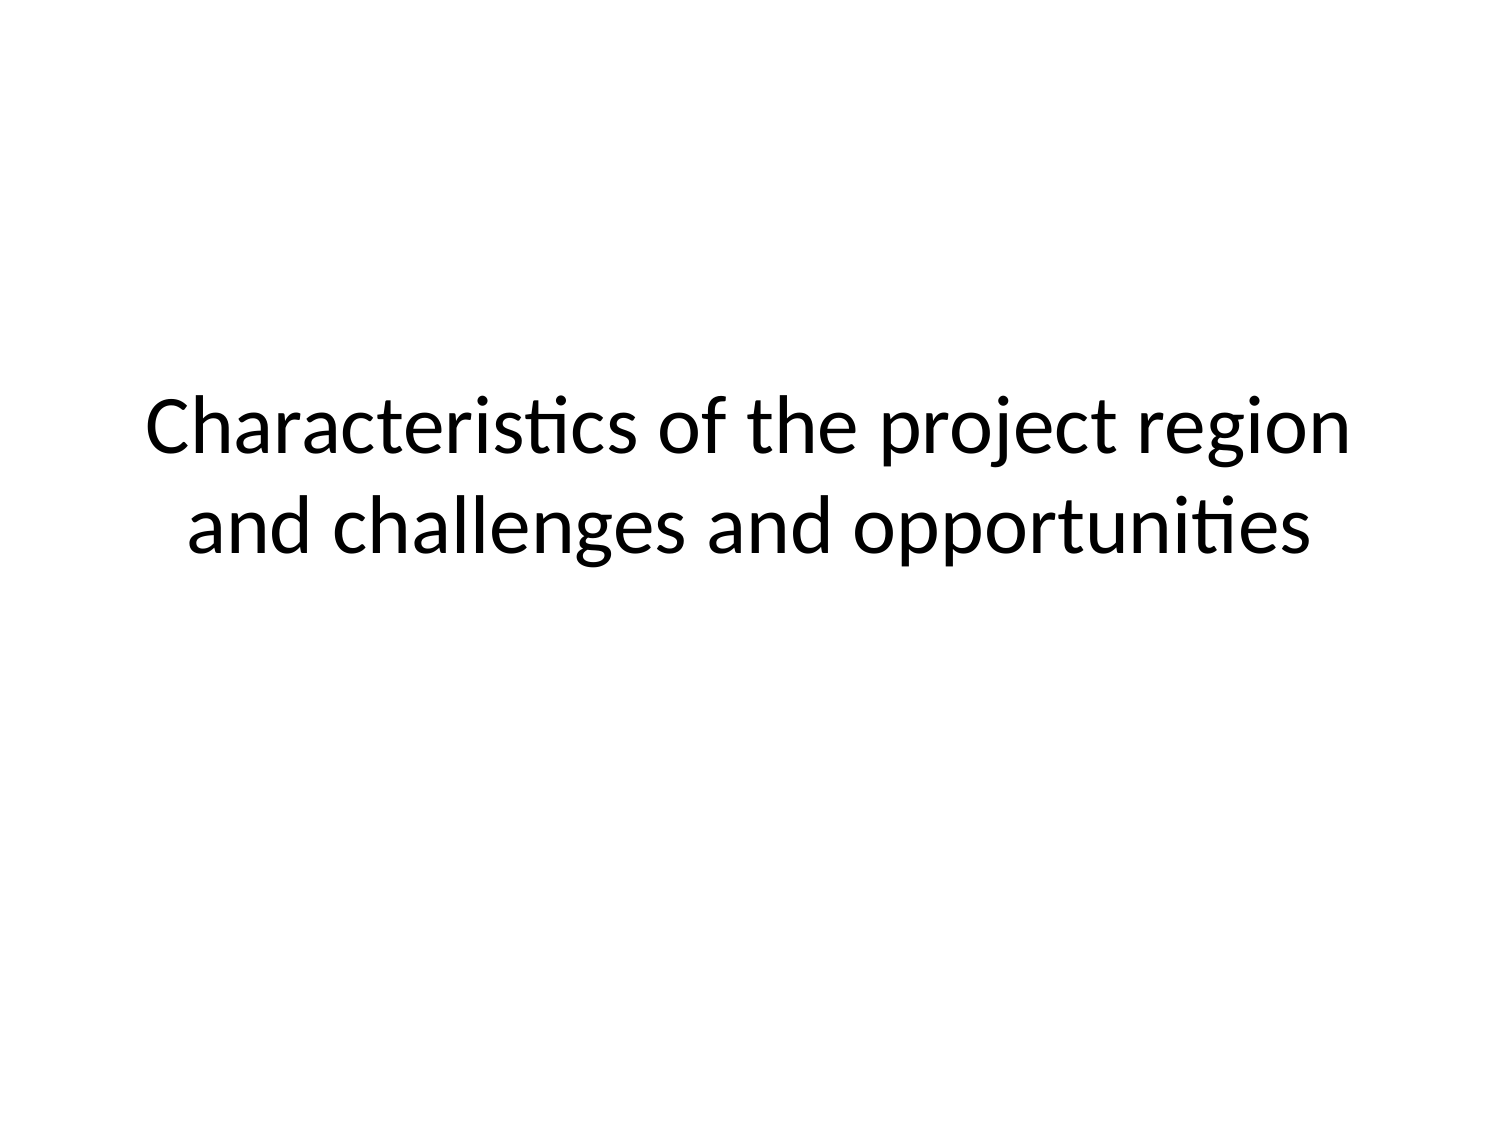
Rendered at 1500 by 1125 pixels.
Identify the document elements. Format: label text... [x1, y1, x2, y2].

title Characteristics of the project region and challenges and opportunities [112, 349, 1388, 591]
